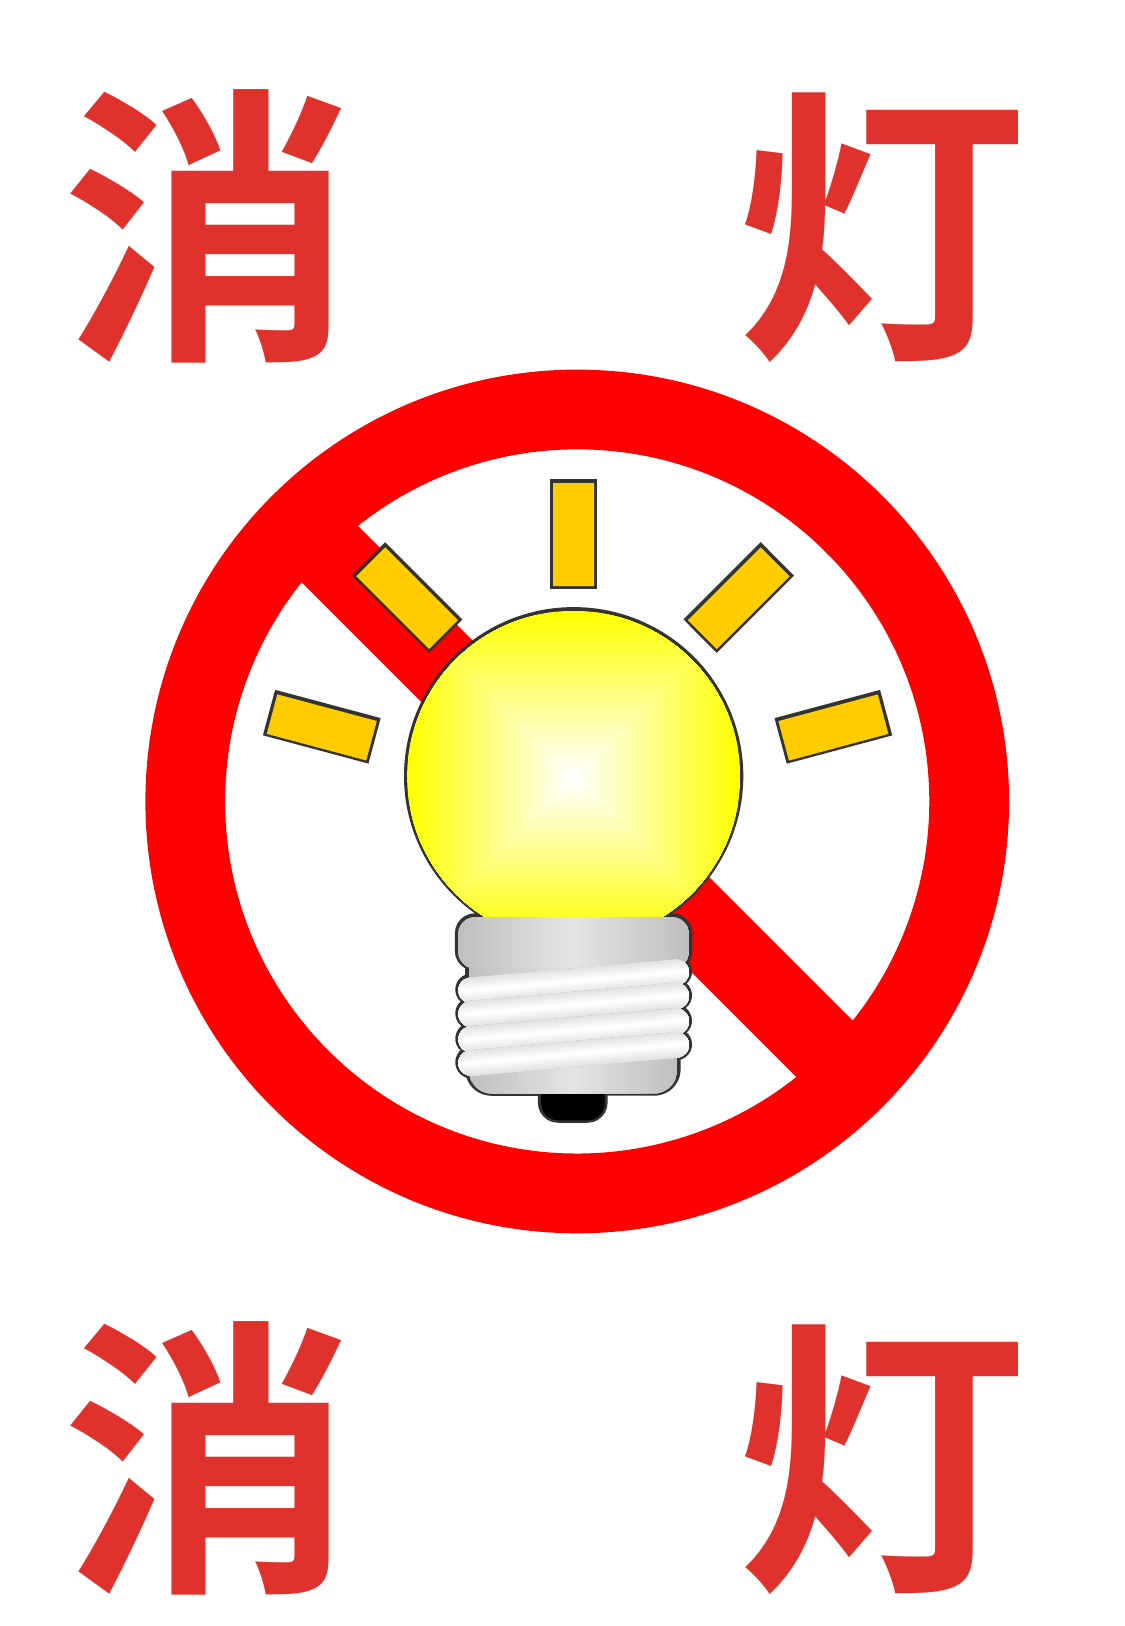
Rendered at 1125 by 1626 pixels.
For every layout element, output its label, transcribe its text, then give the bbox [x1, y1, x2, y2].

text_box 消 [0, 1270, 516, 1625]
text_box 消 [0, 38, 516, 404]
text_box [145, 369, 1010, 1234]
text_box 灯 [574, 1270, 1125, 1625]
text_box 灯 [574, 38, 1125, 404]
